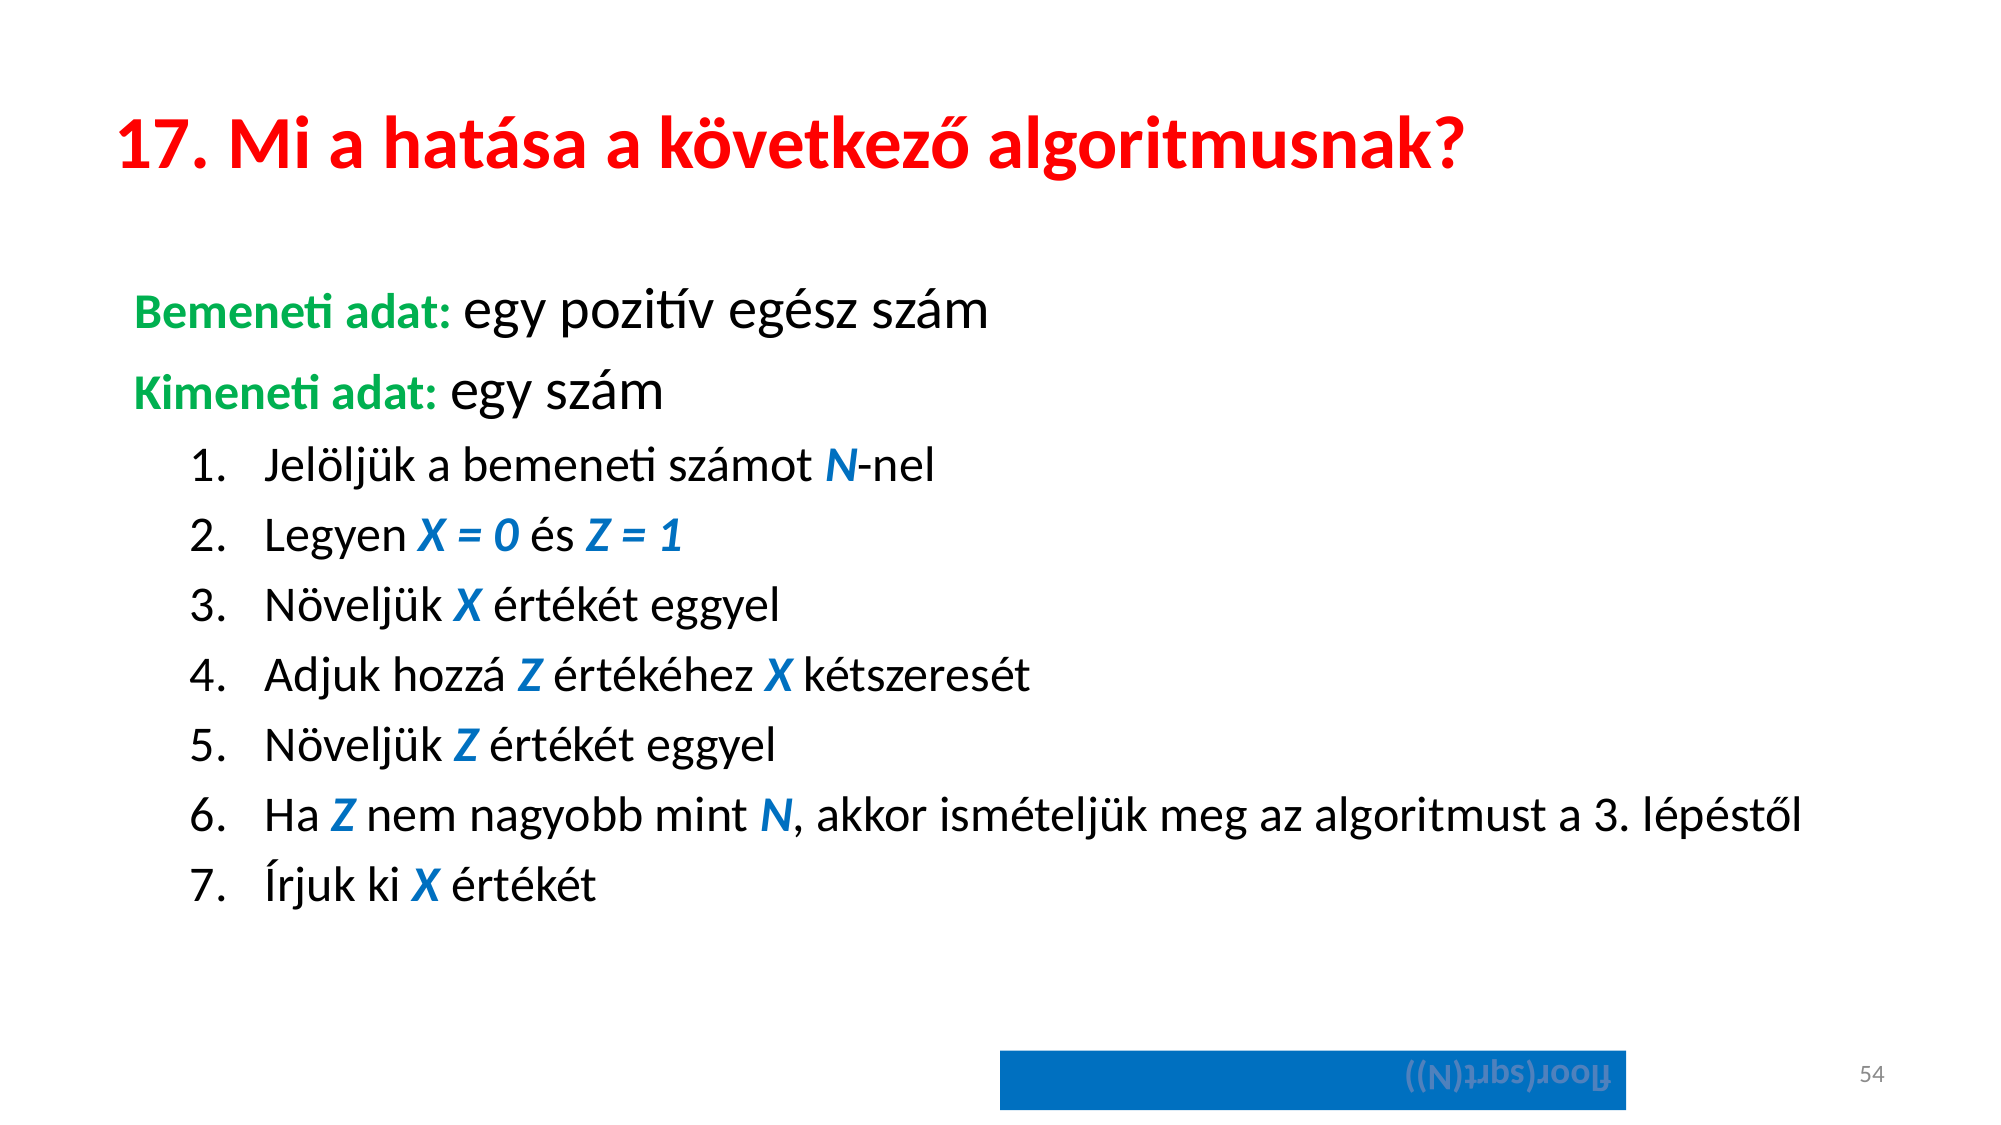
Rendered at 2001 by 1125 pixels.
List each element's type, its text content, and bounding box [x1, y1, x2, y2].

text_box floor(sqrt(N)) [1000, 1050, 1627, 1111]
slide_number 54 [1433, 1042, 1900, 1103]
title 17. Mi a hatása a következő algoritmusnak? [99, 45, 1900, 233]
list Bemeneti adat: egy pozitív egész szám Kimeneti adat: egy szám Jelöljük a bemeneti számot N-nel Legyen X = 0 és Z = 1 Növeljük X értékét eggyel Adjuk hozzá Z értékéhez X kétszeresét Növeljük Z értékét eggyel Ha Z nem nagyobb mint N, akkor ismételjük meg az algoritmust a 3. lépéstől Írjuk ki X értékét [99, 262, 1900, 1005]
